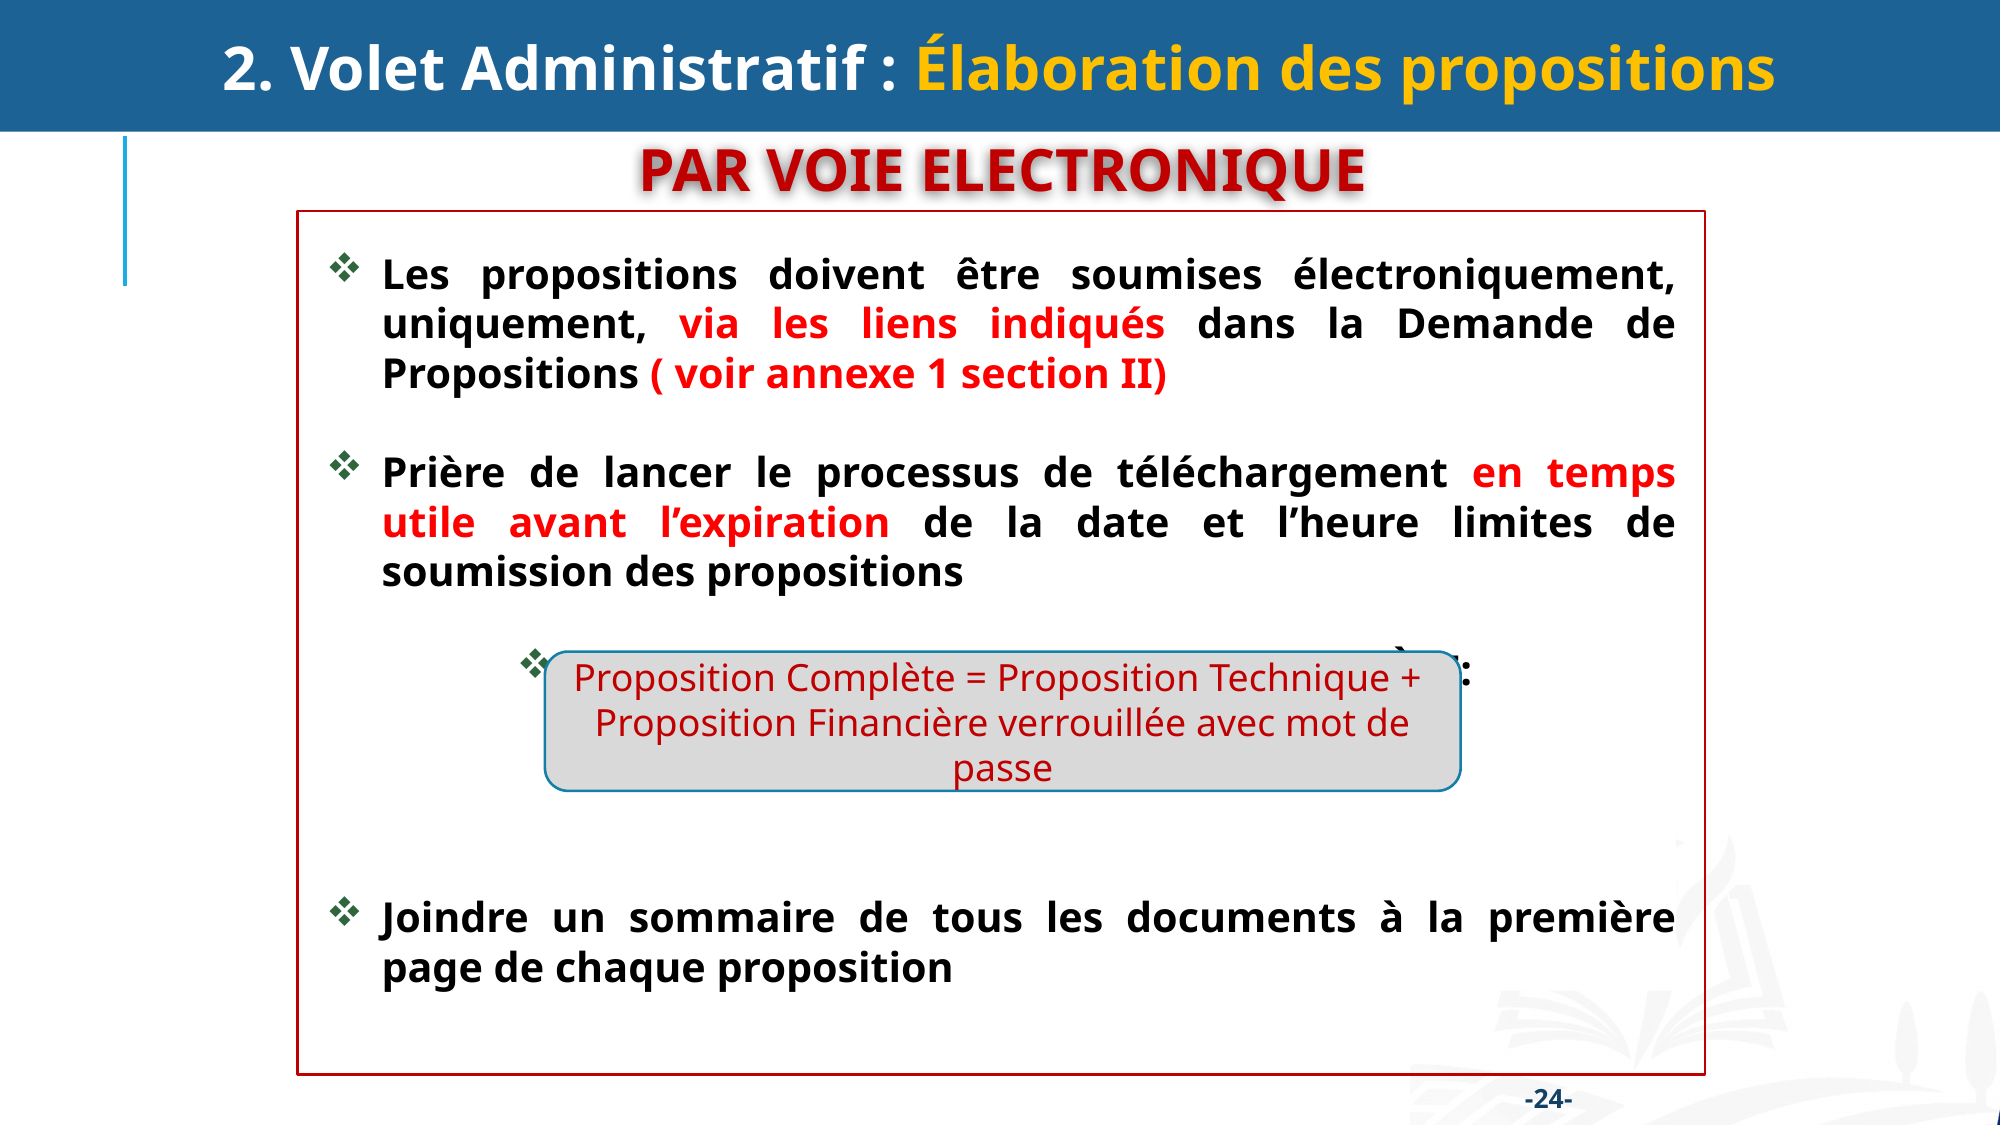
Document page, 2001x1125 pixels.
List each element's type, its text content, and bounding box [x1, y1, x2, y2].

text_box PAR VOIE ELECTRONIQUE [329, 126, 1677, 210]
text_box [296, 210, 1706, 1076]
picture [1409, 759, 2000, 1125]
text_box Proposition Complète = Proposition Technique + Proposition Financière verrouillée avec mot de passe [543, 650, 1462, 793]
text_box 2. Volet Administratif : Élaboration des propositions [0, 0, 2000, 133]
